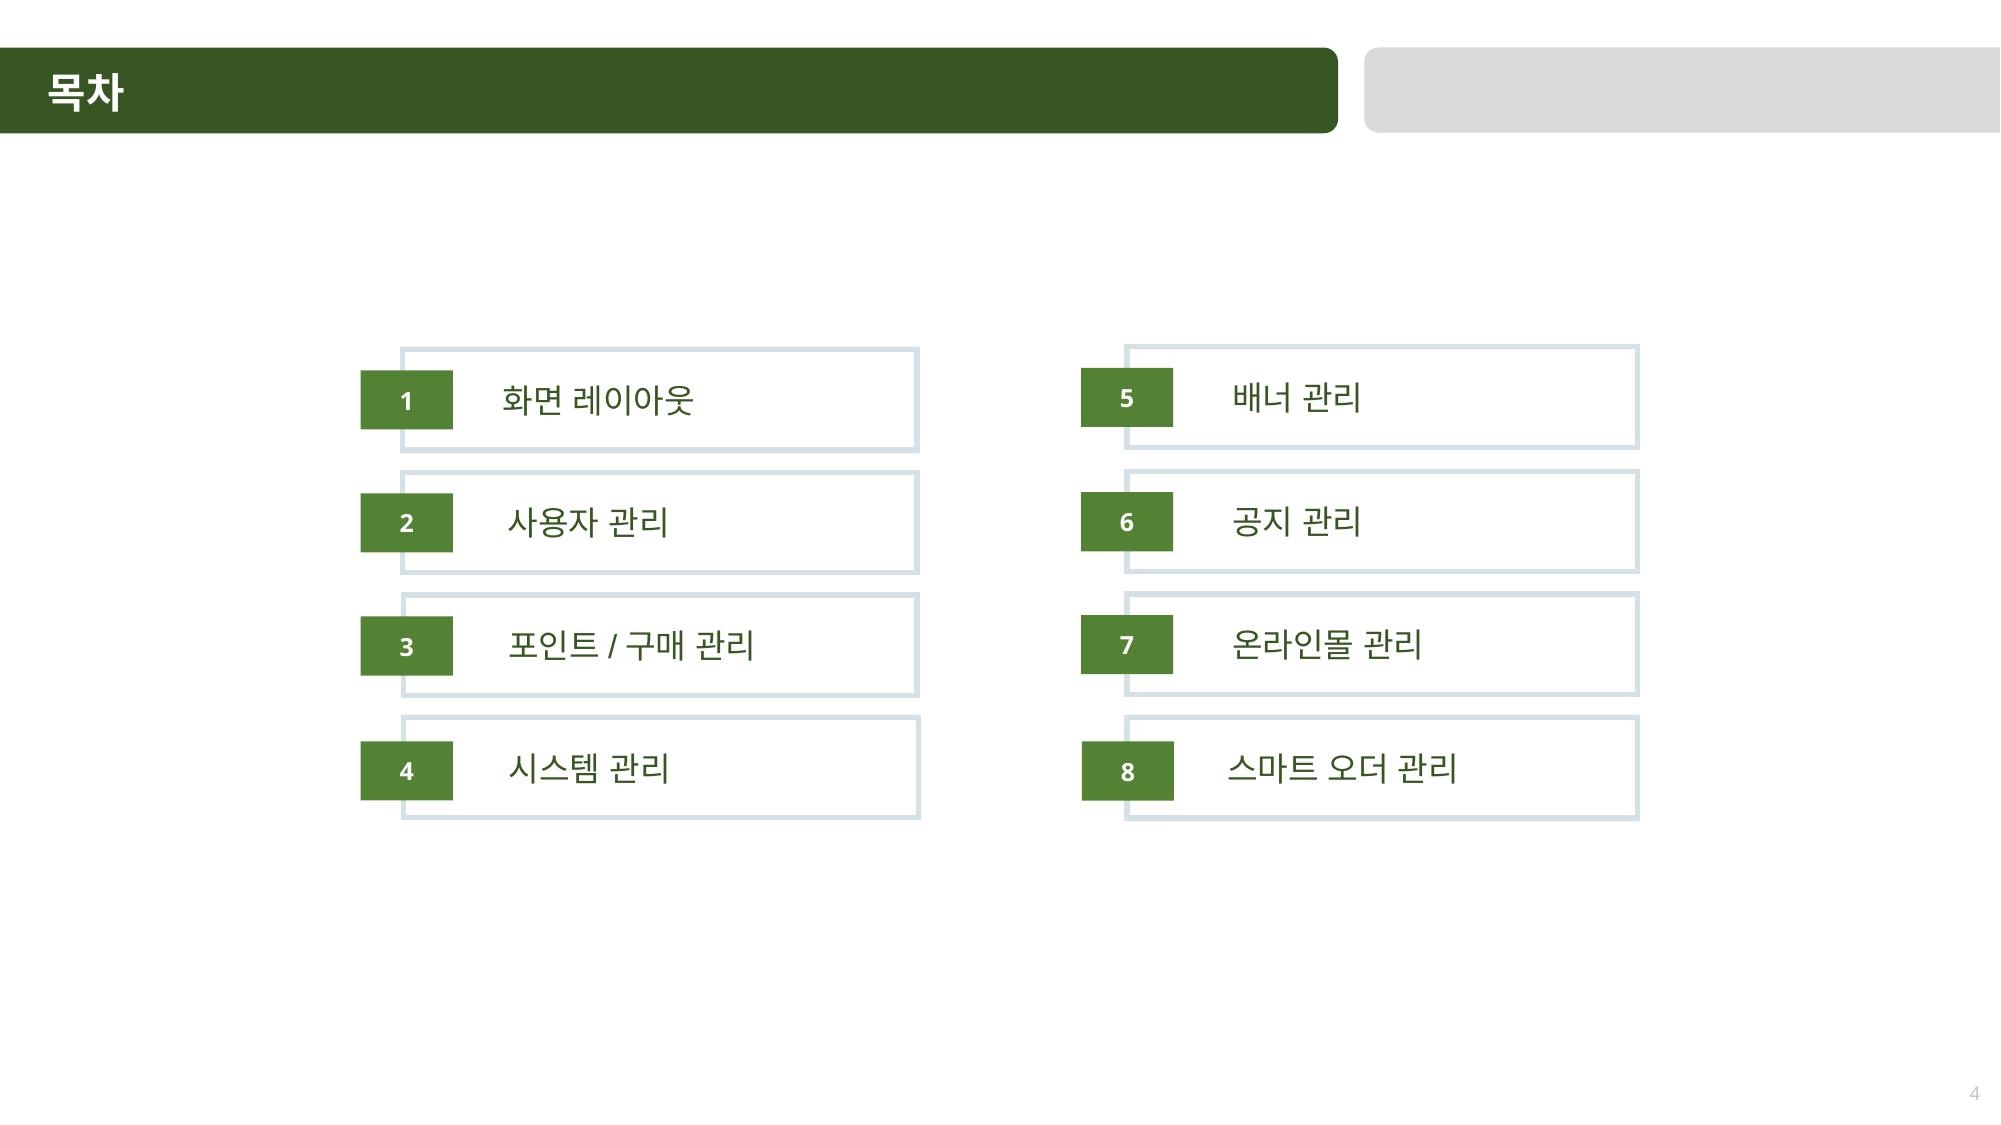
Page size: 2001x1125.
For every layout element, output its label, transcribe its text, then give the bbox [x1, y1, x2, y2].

text_box 화면 레이아웃 [402, 349, 918, 451]
text_box 목차 [32, 59, 633, 125]
text_box 7 [1081, 615, 1174, 675]
text_box 사용자 관리 [402, 472, 918, 573]
text_box 스마트 오더 관리 [1127, 717, 1638, 818]
text_box 배너 관리 [1127, 346, 1638, 448]
text_box [1363, 46, 2000, 134]
text_box 4 [360, 741, 453, 801]
text_box [0, 46, 1340, 135]
slide_number 4 [1545, 1064, 1996, 1125]
text_box 1 [360, 370, 453, 430]
text_box 공지 관리 [1127, 471, 1638, 572]
text_box 시스템 관리 [403, 717, 919, 818]
text_box 포인트/구매 관리 [403, 594, 918, 696]
text_box 6 [1081, 492, 1174, 552]
text_box 2 [360, 493, 453, 553]
text_box 8 [1081, 741, 1174, 801]
text_box 온라인몰 관리 [1127, 593, 1638, 695]
text_box 5 [1081, 367, 1174, 427]
text_box 3 [360, 616, 453, 676]
